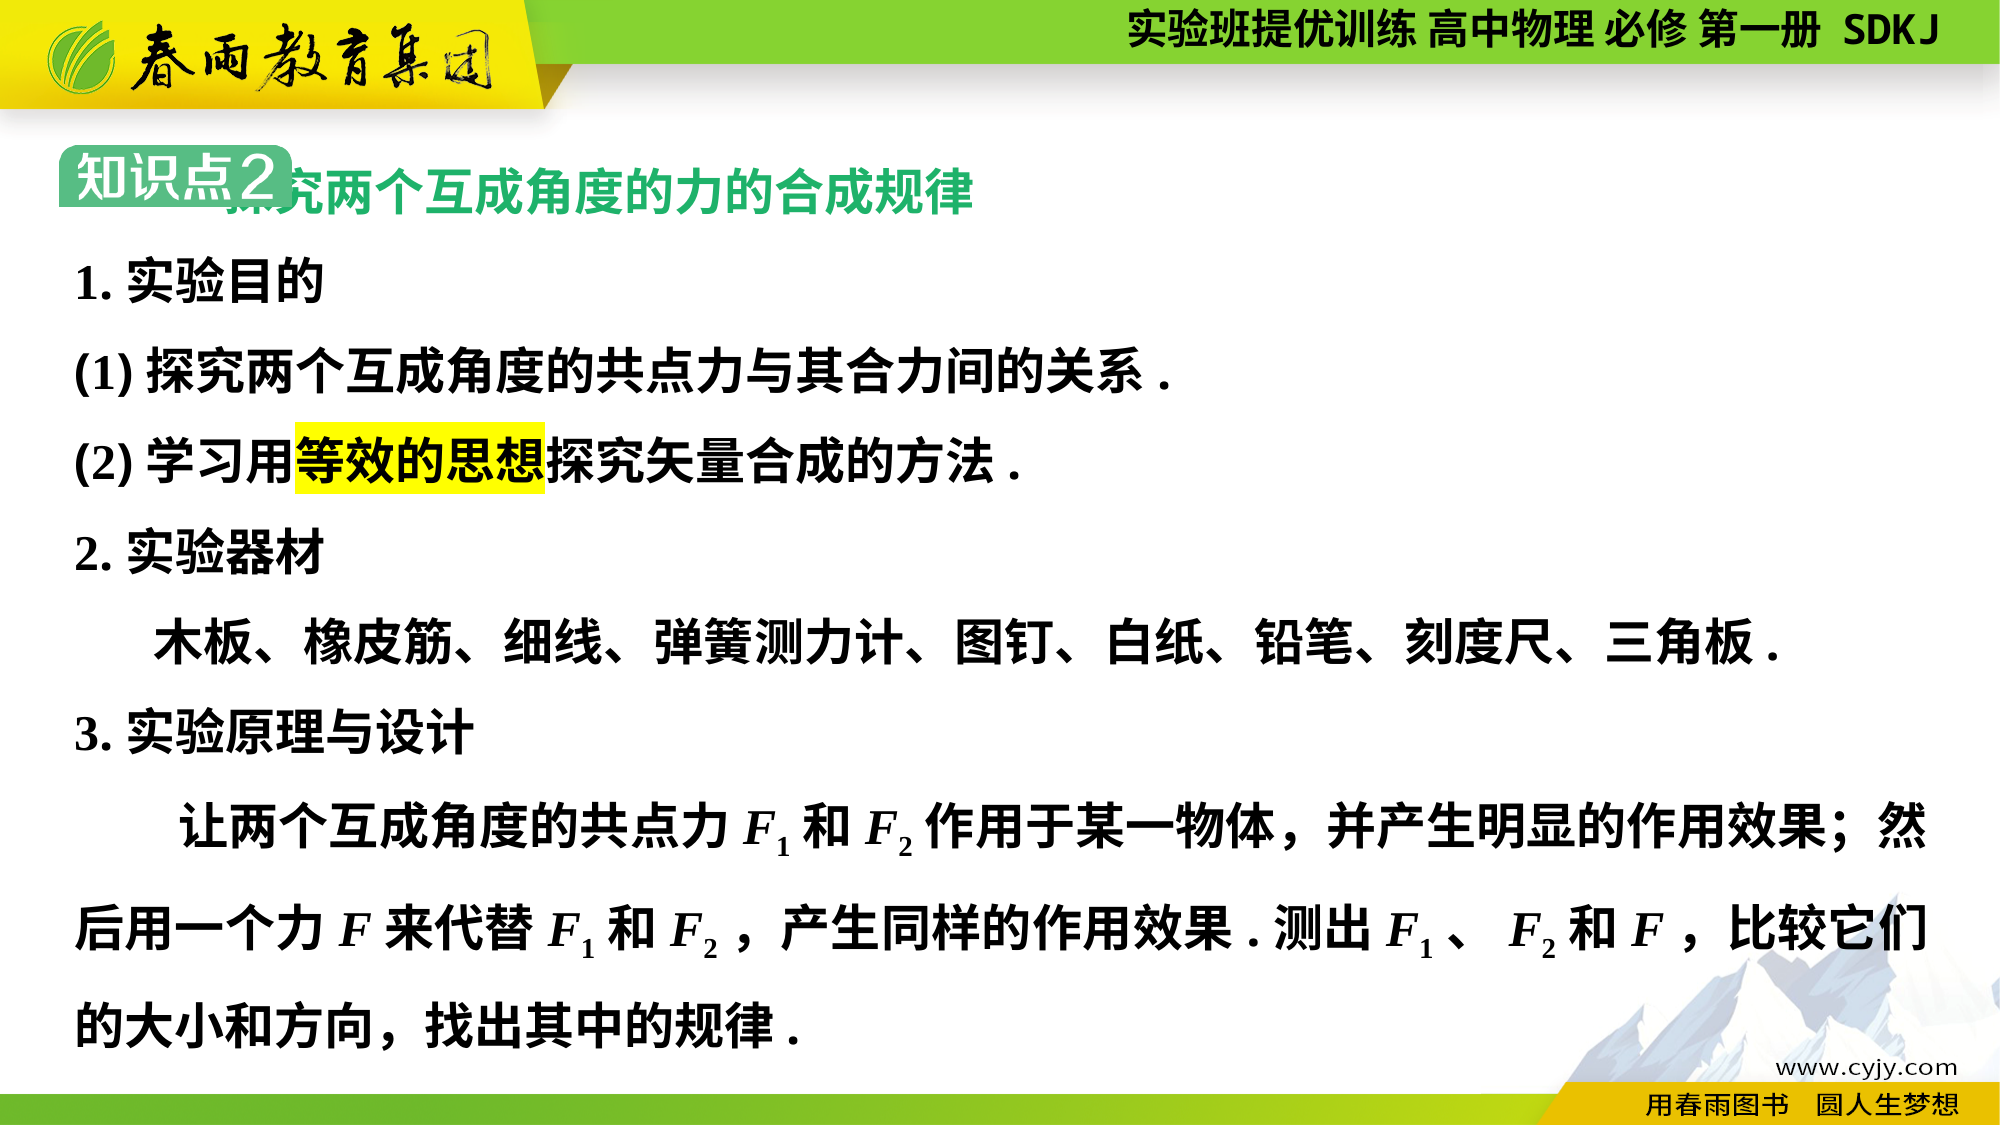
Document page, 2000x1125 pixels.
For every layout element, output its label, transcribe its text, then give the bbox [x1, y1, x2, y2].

picture [0, 0, 2000, 1125]
list 探究两个互成角度的力的合成规律 1.实验目的 (1)探究两个互成角度的共点力与其合力间的关系. (2)学习用等效的思想探究矢量合成的方法. 2.实验器材 木板、橡皮筋、细线、弹簧测力计、图钉、白纸、铅笔、刻度尺、三角板. 3.实验原理与设计 让两个互成角度的共点力F1和F2作用于某一物体，并产生明显的作用效果；然后用一个力F来代替F1和F2，产生同样的作用效果.测出F1、F2和F，比较它们的大小和方向，找出其中的规律. [59, 122, 1944, 1047]
